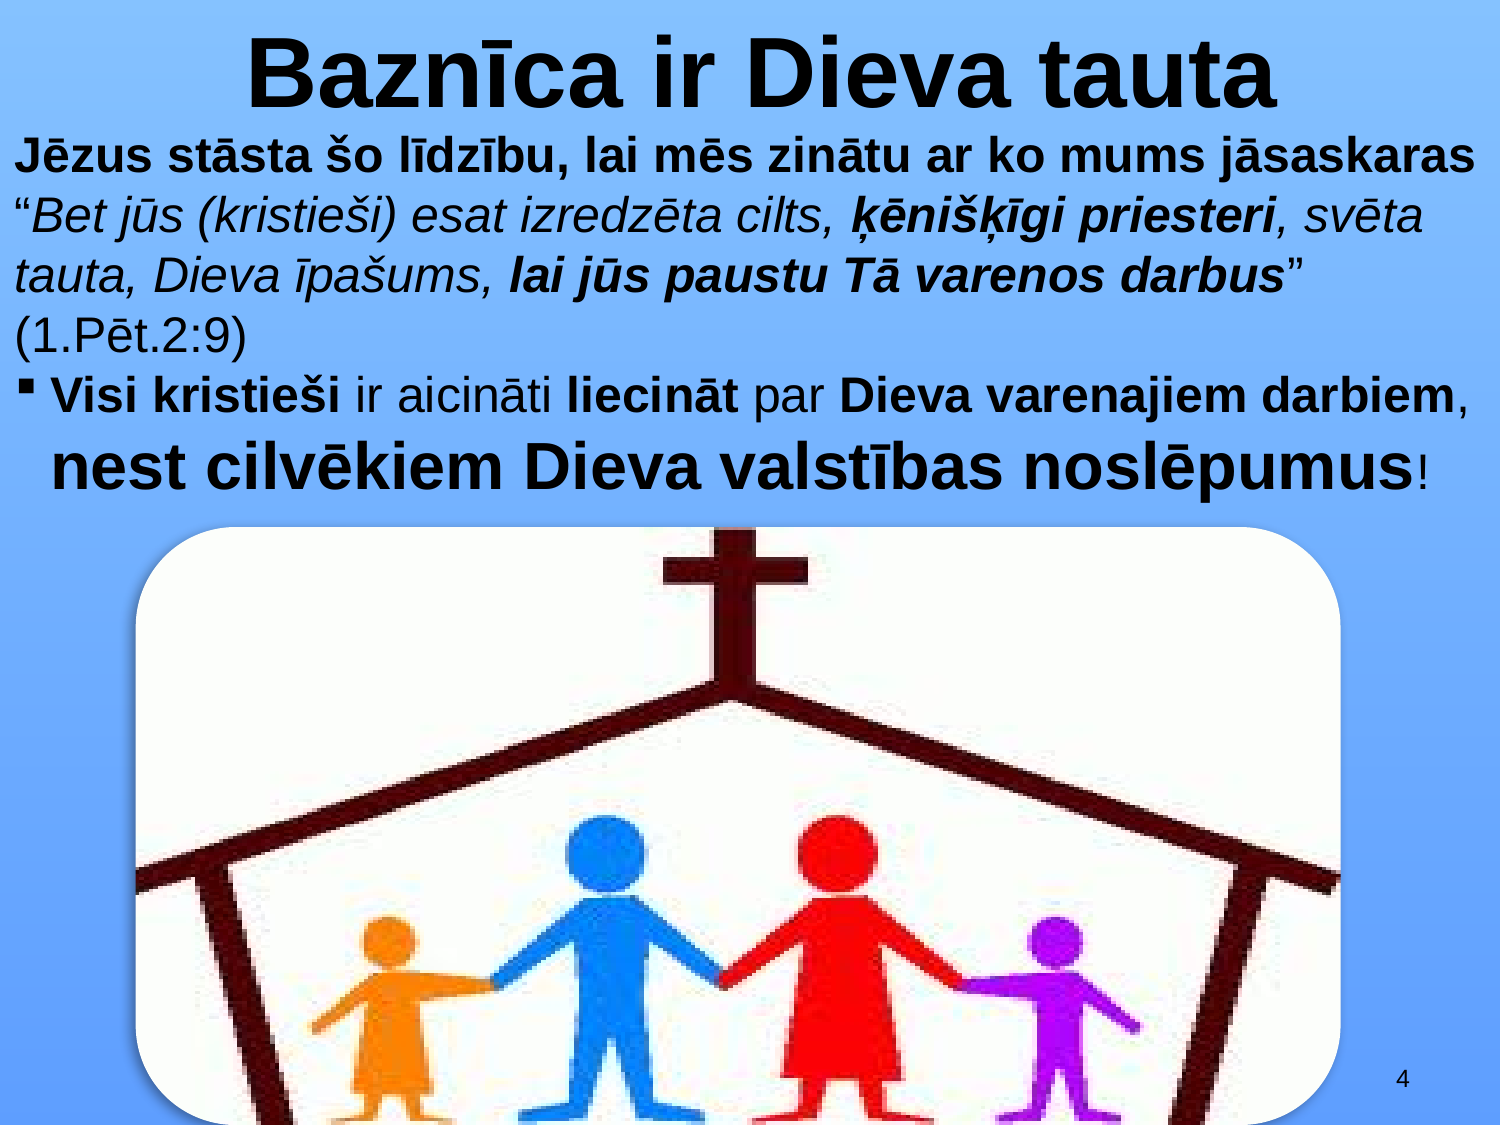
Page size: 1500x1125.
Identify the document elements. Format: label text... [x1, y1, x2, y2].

picture [135, 526, 1341, 1125]
text_box 4 [1344, 1024, 1425, 1100]
text_box Jēzus stāsta šo līdzību, lai mēs zinātu ar ko mums jāsaskaras “Bet jūs (kristieši) esat izredzēta cilts, ķēnišķīgi priesteri, svēta tauta, Dieva īpašums, lai jūs paustu Tā varenos darbus” (1.Pēt.2:9) Visi kristieši ir aicināti liecināt par Dieva varenajiem darbiem, nest cilvēkiem Dieva valstības noslēpumus! [0, 115, 1500, 511]
text_box Baznīca ir Dieva tauta [58, 0, 1465, 115]
